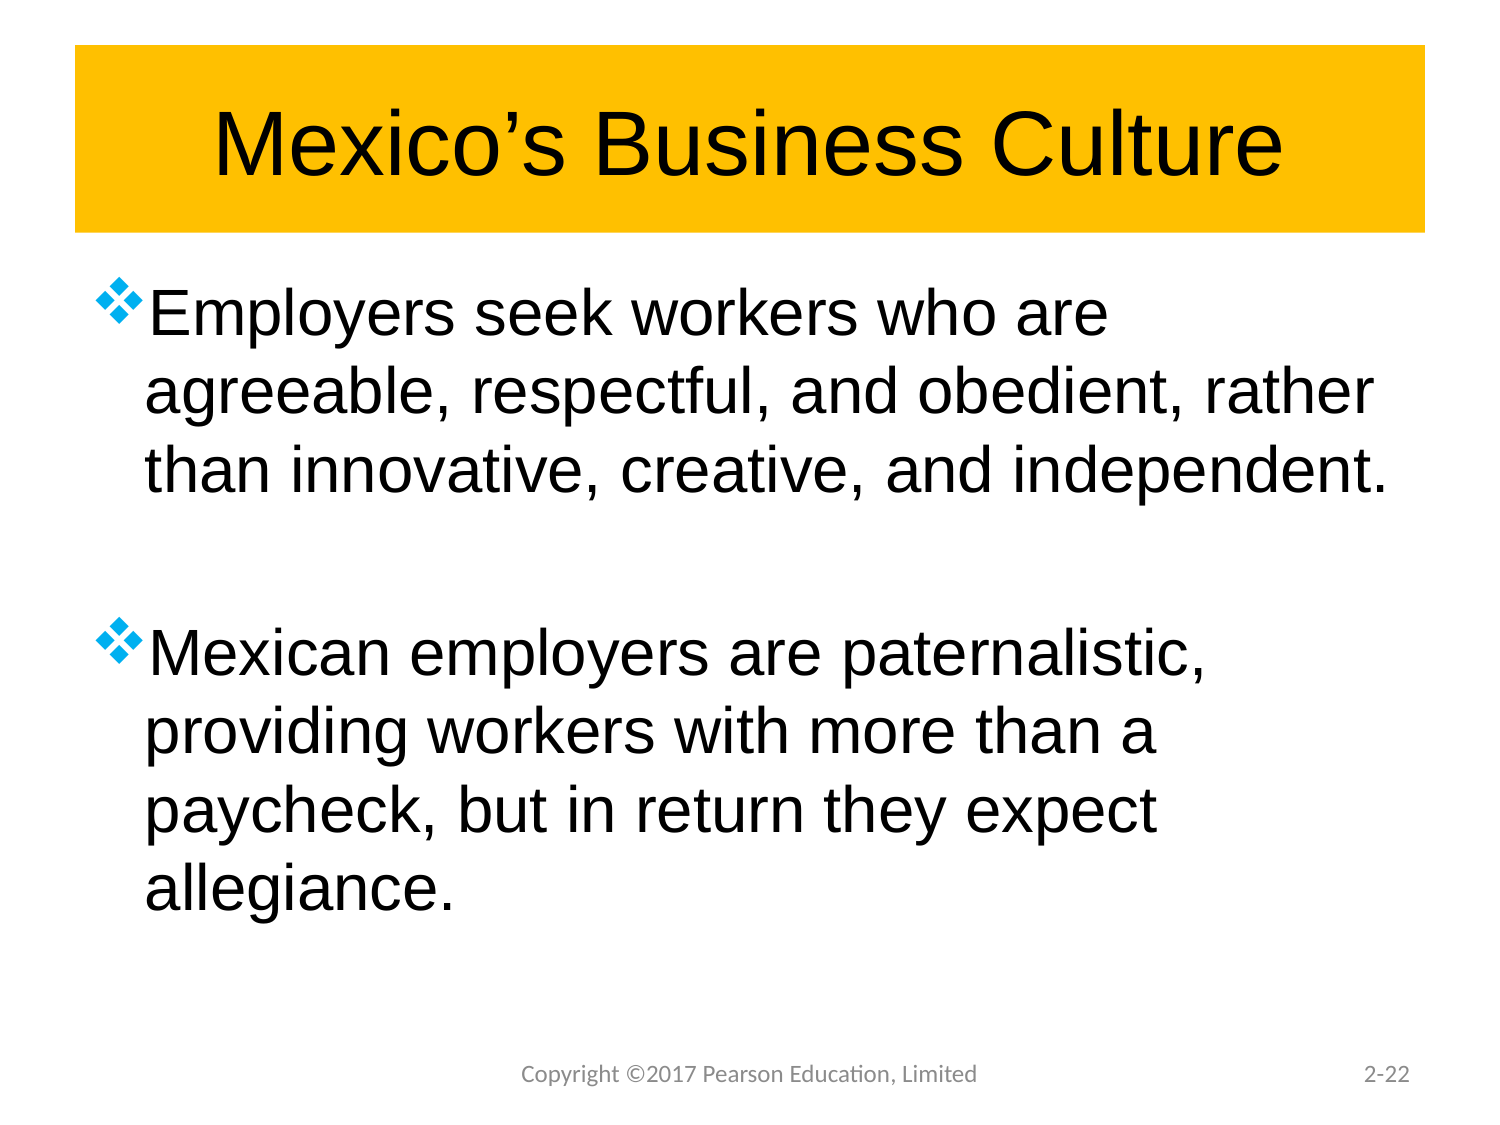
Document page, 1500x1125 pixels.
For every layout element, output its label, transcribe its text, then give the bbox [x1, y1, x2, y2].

slide_number 2-22 [1074, 1042, 1425, 1103]
footer Copyright ©2017 Pearson Education, Limited [500, 1042, 1000, 1103]
list Employers seek workers who are agreeable, respectful, and obedient, rather than innovative, creative, and independent. Mexican employers are paternalistic, providing workers with more than a paycheck, but in return they expect allegiance. [75, 262, 1425, 1005]
title Mexico’s Business Culture [75, 45, 1425, 233]
